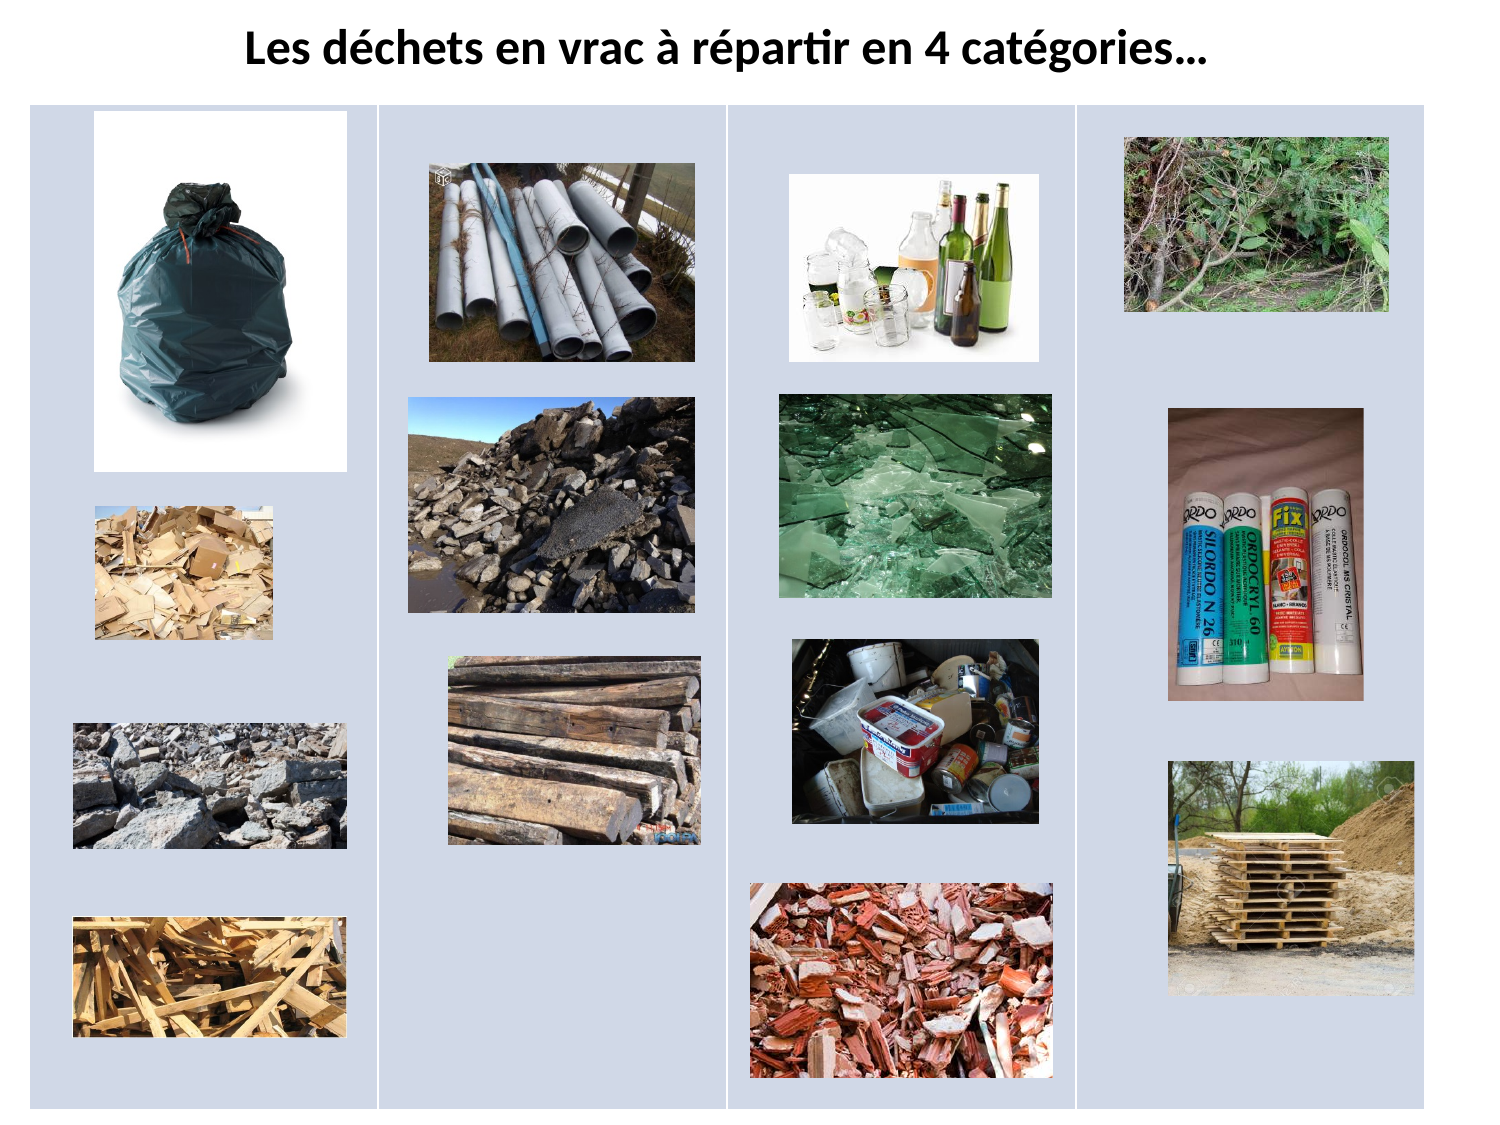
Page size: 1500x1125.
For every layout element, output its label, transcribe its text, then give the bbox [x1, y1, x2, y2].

picture [73, 723, 347, 849]
picture [792, 638, 1039, 824]
picture [448, 655, 701, 846]
picture [789, 174, 1039, 362]
table_cell [1077, 105, 1424, 1109]
picture [429, 162, 695, 362]
picture [750, 882, 1053, 1078]
picture [1167, 408, 1364, 701]
picture [408, 397, 695, 613]
table_cell [728, 105, 1075, 1109]
table_header Les déchets en vrac à répartir en 4 catégories… [30, 20, 1424, 100]
picture [1167, 761, 1415, 997]
picture [93, 111, 347, 472]
picture [95, 506, 273, 640]
picture [1124, 136, 1389, 312]
picture [779, 393, 1052, 598]
table_cell [379, 105, 726, 1109]
picture [72, 916, 347, 1038]
table_cell [30, 105, 377, 1109]
